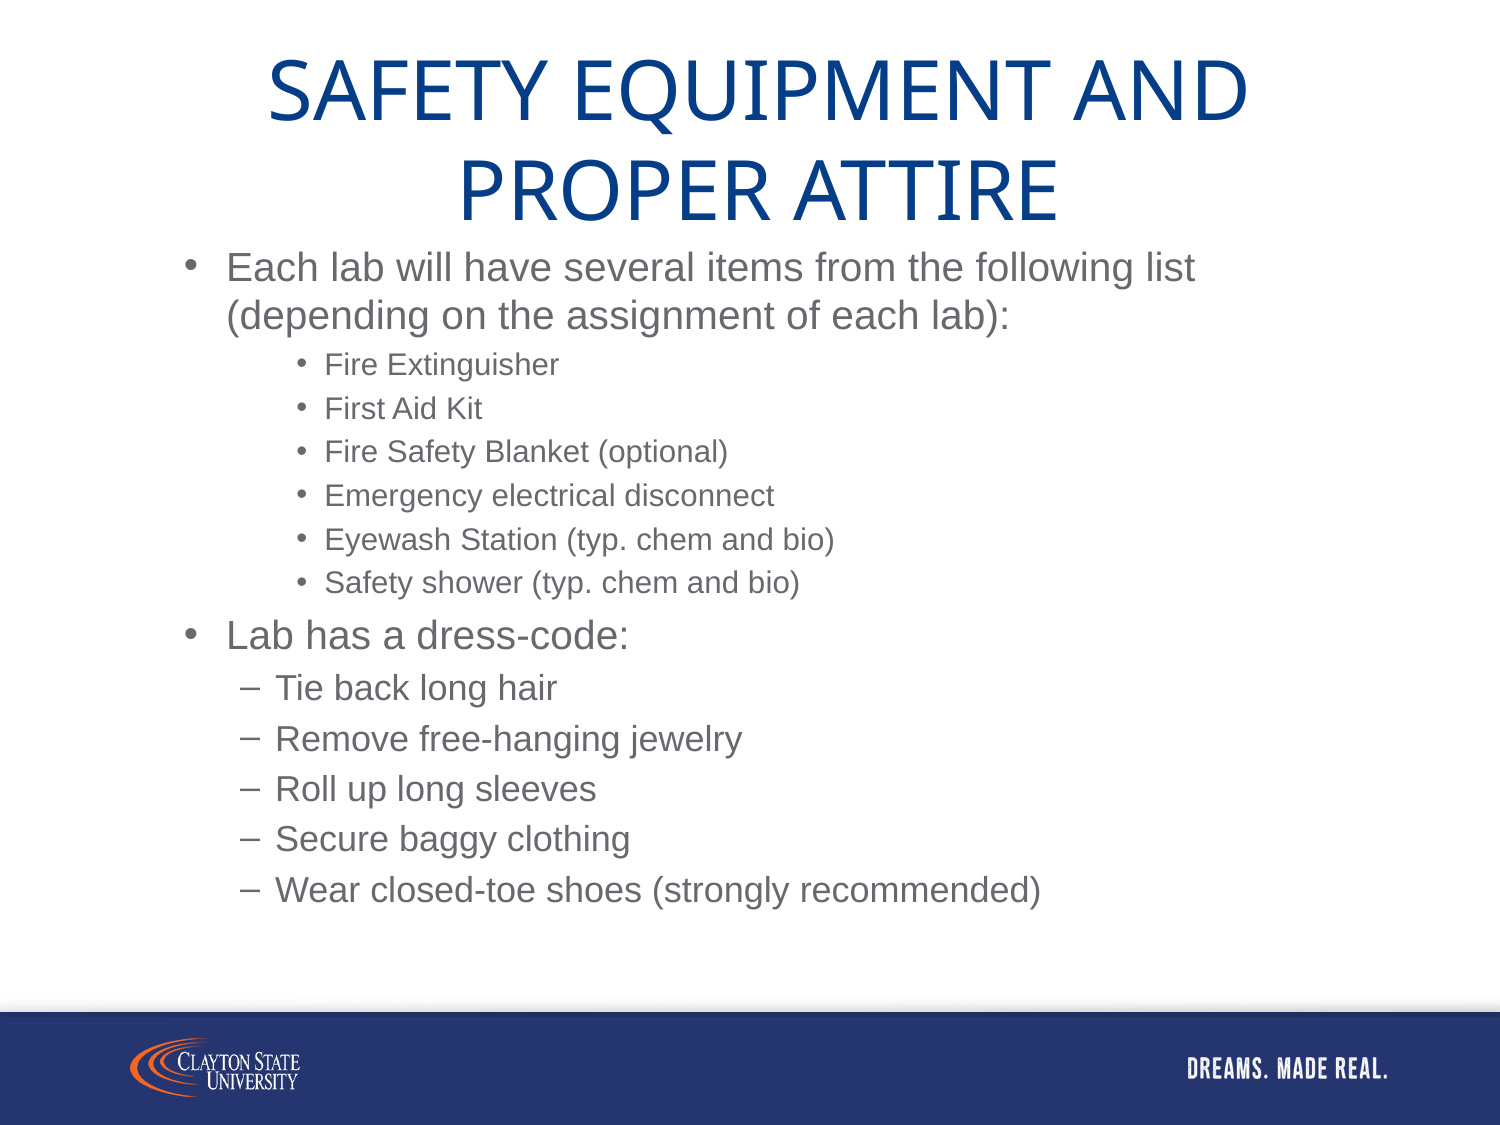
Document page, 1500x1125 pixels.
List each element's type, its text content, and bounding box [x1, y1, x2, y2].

title Safety equipment and proper attire [109, 15, 1410, 260]
list Each lab will have several items from the following list (depending on the assignment of each lab): Fire Extinguisher First Aid Kit Fire Safety Blanket (optional) Emergency electrical disconnect Eyewash Station (typ. chem and bio) Safety shower (typ. chem and bio) Lab has a dress-code: Tie back long hair Remove free-hanging jewelry Roll up long sleeves Secure baggy clothing Wear closed-toe shoes (strongly recommended) [168, 232, 1351, 1085]
picture [0, 0, 1500, 1125]
